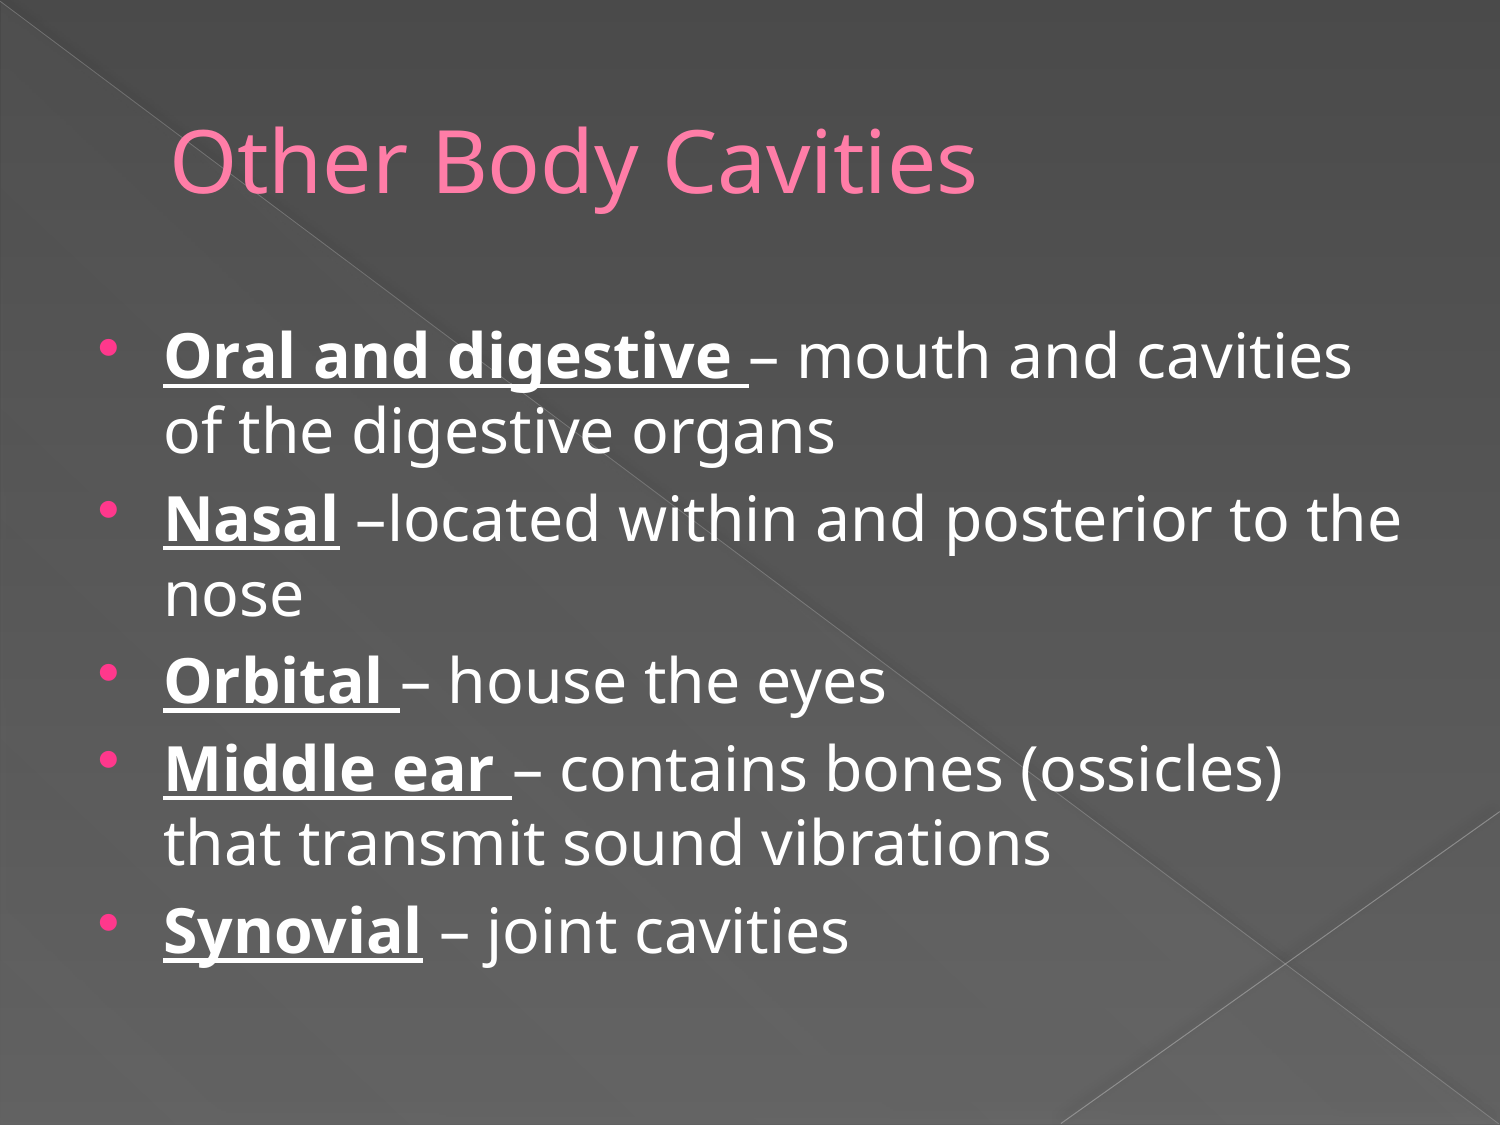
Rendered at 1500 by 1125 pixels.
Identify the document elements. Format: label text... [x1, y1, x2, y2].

title Other Body Cavities [75, 43, 1425, 274]
list Oral and digestive – mouth and cavities of the digestive organs Nasal –located within and posterior to the nose Orbital – house the eyes Middle ear – contains bones (ossicles) that transmit sound vibrations Synovial – joint cavities [75, 308, 1425, 1059]
